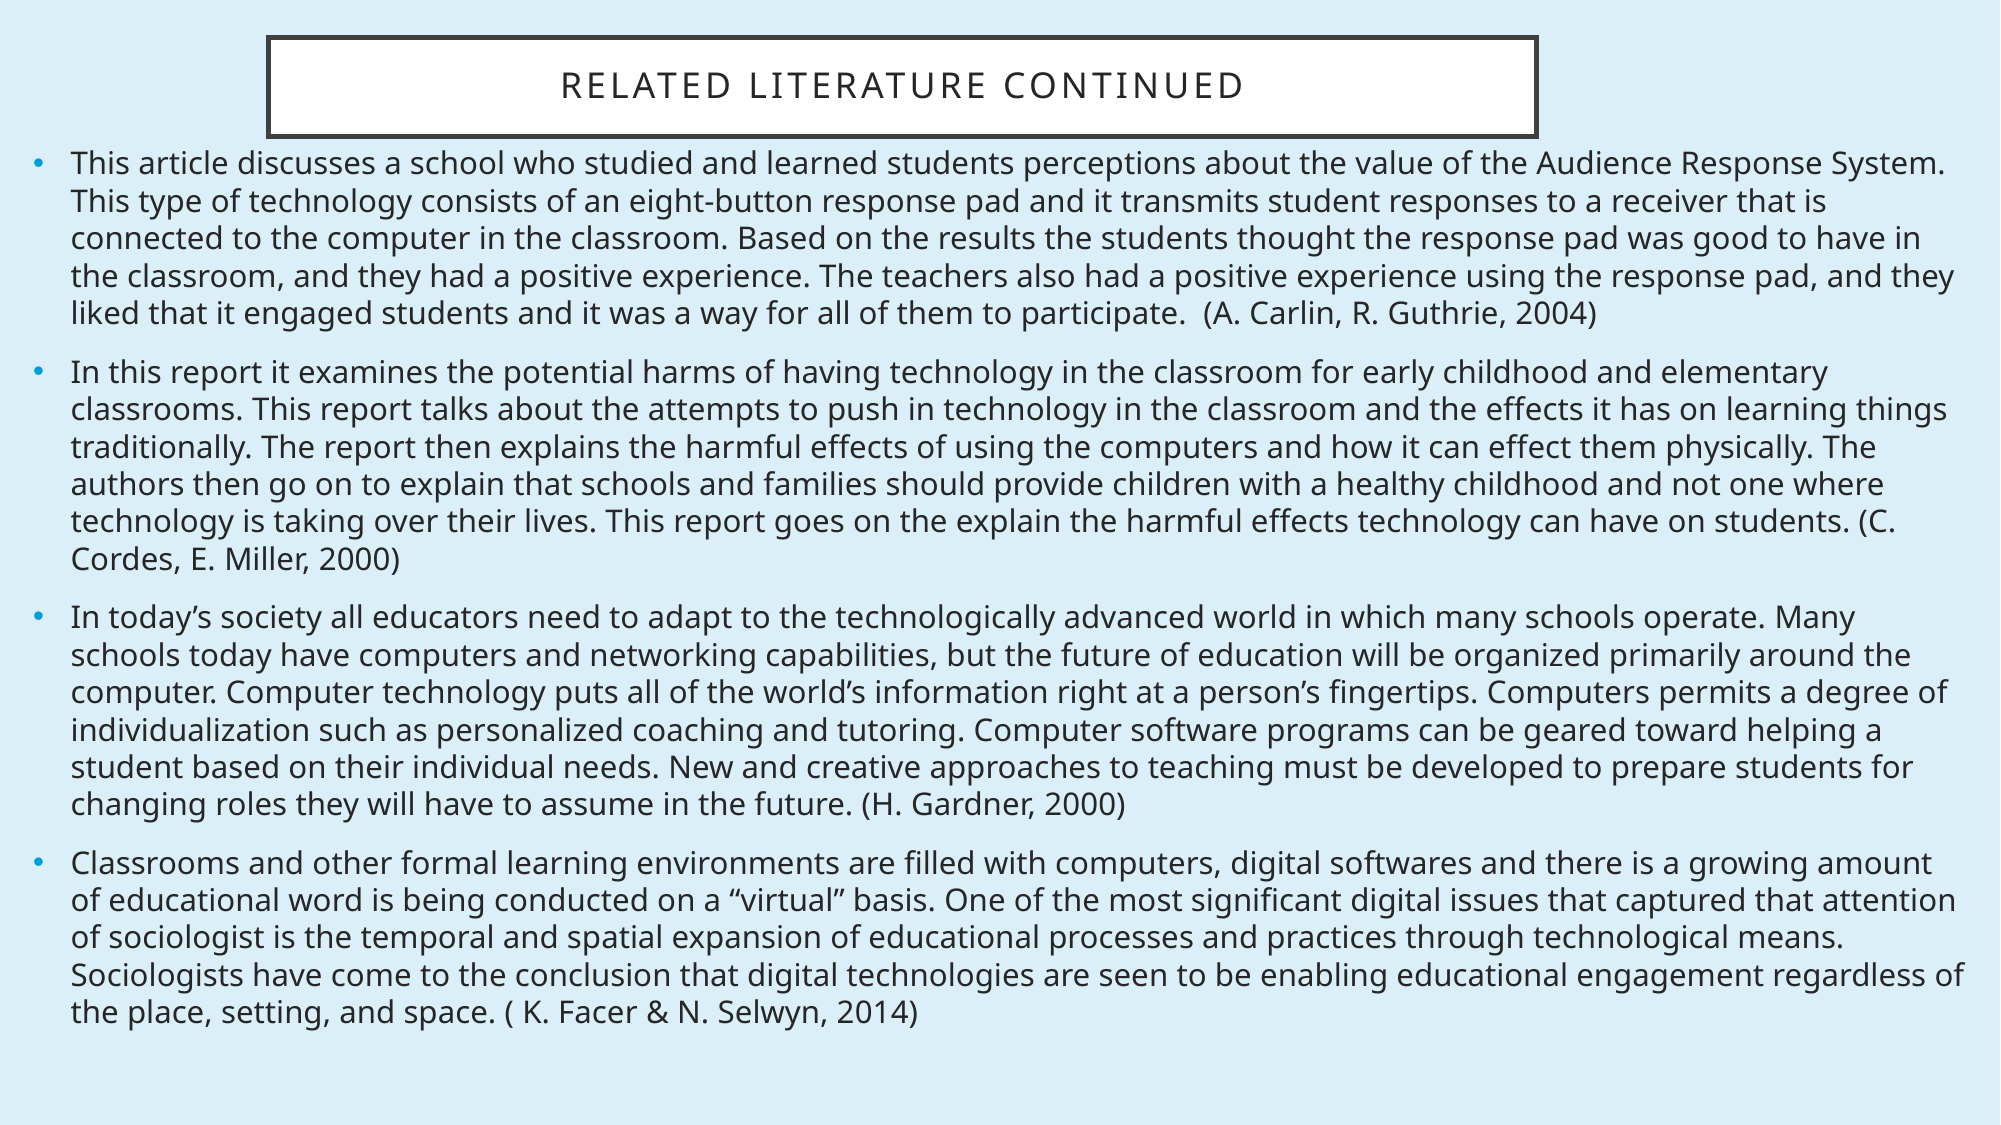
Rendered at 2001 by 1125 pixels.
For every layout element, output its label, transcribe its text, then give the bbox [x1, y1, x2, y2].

list This article discusses a school who studied and learned students perceptions about the value of the Audience Response System. This type of technology consists of an eight-button response pad and it transmits student responses to a receiver that is connected to the computer in the classroom. Based on the results the students thought the response pad was good to have in the classroom, and they had a positive experience. The teachers also had a positive experience using the response pad, and they liked that it engaged students and it was a way for all of them to participate. (A. Carlin, R. Guthrie, 2004) In this report it examines the potential harms of having technology in the classroom for early childhood and elementary classrooms. This report talks about the attempts to push in technology in the classroom and the effects it has on learning things traditionally. The report then explains the harmful effects of using the computers and how it can effect them physically. The authors then go on to explain that schools and families should provide children with a healthy childhood and not one where technology is taking over their lives. This report goes on the explain the harmful effects technology can have on students. (C. Cordes, E. Miller, 2000) In today’s society all educators need to adapt to the technologically advanced world in which many schools operate. Many schools today have computers and networking capabilities, but the future of education will be organized primarily around the computer. Computer technology puts all of the world’s information right at a person’s fingertips. Computers permits a degree of individualization such as personalized coaching and tutoring. Computer software programs can be geared toward helping a student based on their individual needs. New and creative approaches to teaching must be developed to prepare students for changing roles they will have to assume in the future. (H. Gardner, 2000) Classrooms and other formal learning environments are filled with computers, digital softwares and there is a growing amount of educational word is being conducted on a “virtual” basis. One of the most significant digital issues that captured that attention of sociologist is the temporal and spatial expansion of educational processes and practices through technological means. Sociologists have come to the conclusion that digital technologies are seen to be enabling educational engagement regardless of the place, setting, and space. ( K. Facer & N. Selwyn, 2014) [18, 136, 1985, 1105]
title Related Literature Continued [266, 35, 1539, 136]
